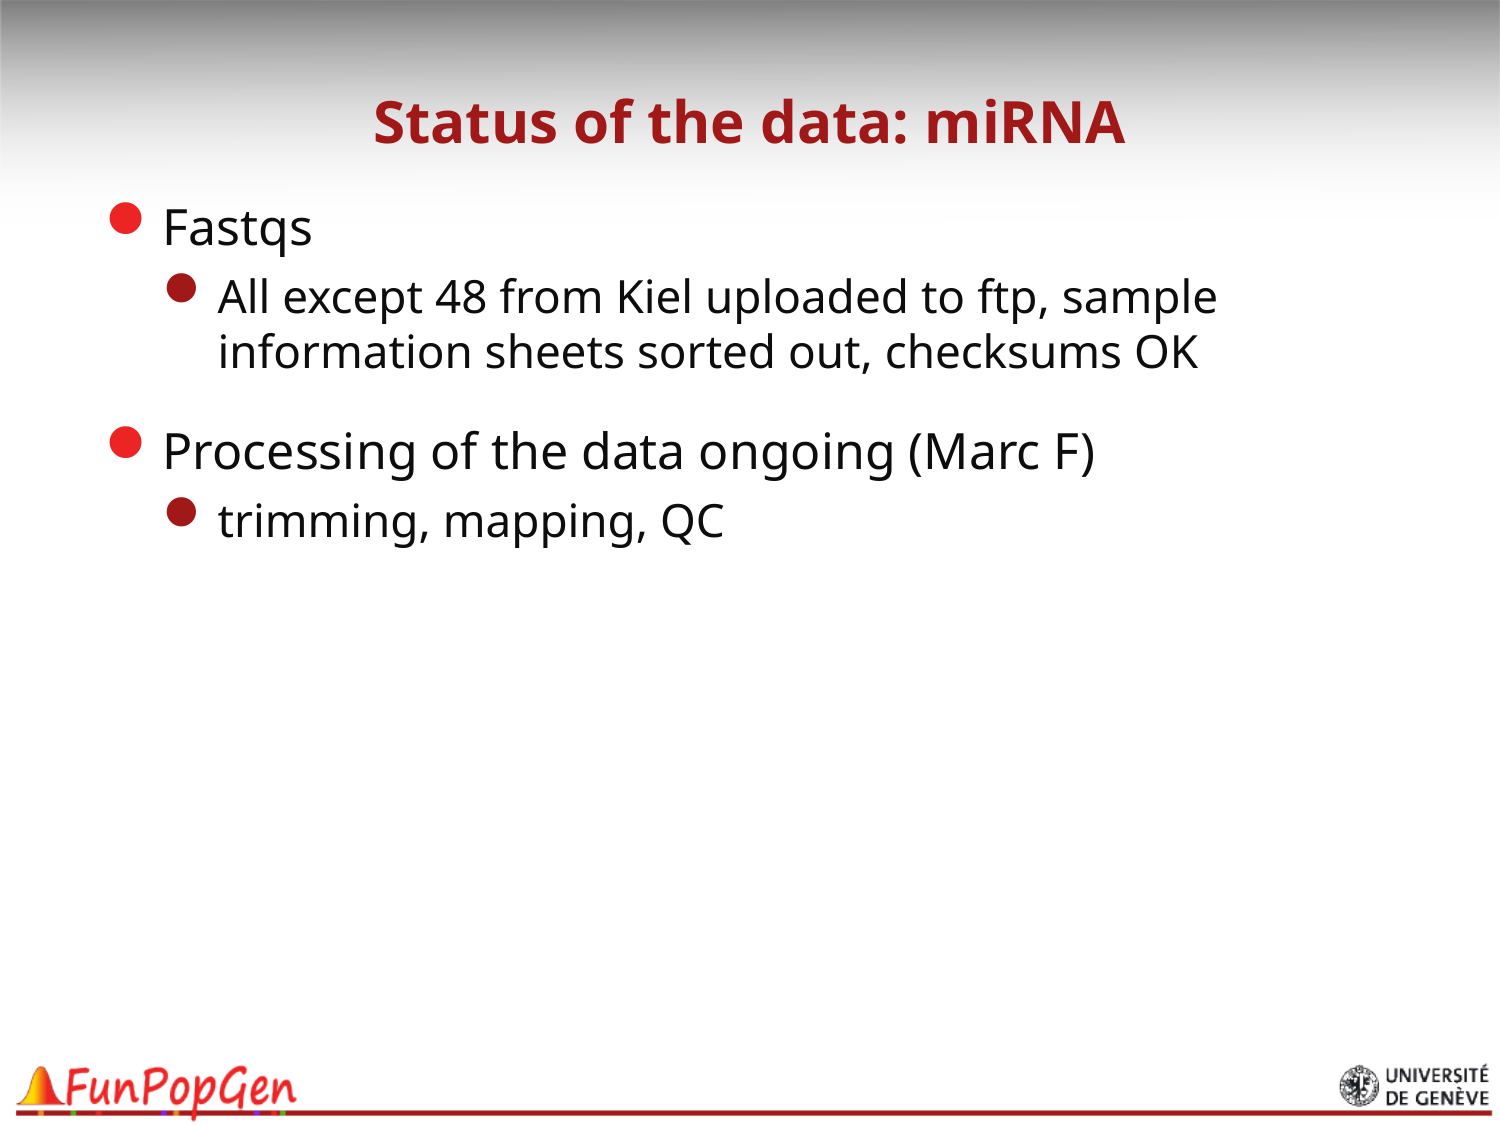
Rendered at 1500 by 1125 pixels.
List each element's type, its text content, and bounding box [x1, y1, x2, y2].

list Fastqs All except 48 from Kiel uploaded to ftp, sample information sheets sorted out, checksums OK Processing of the data ongoing (Marc F) trimming, mapping, QC [90, 187, 1410, 1038]
title Status of the data: miRNA [90, 17, 1410, 163]
picture [0, 0, 1500, 1125]
